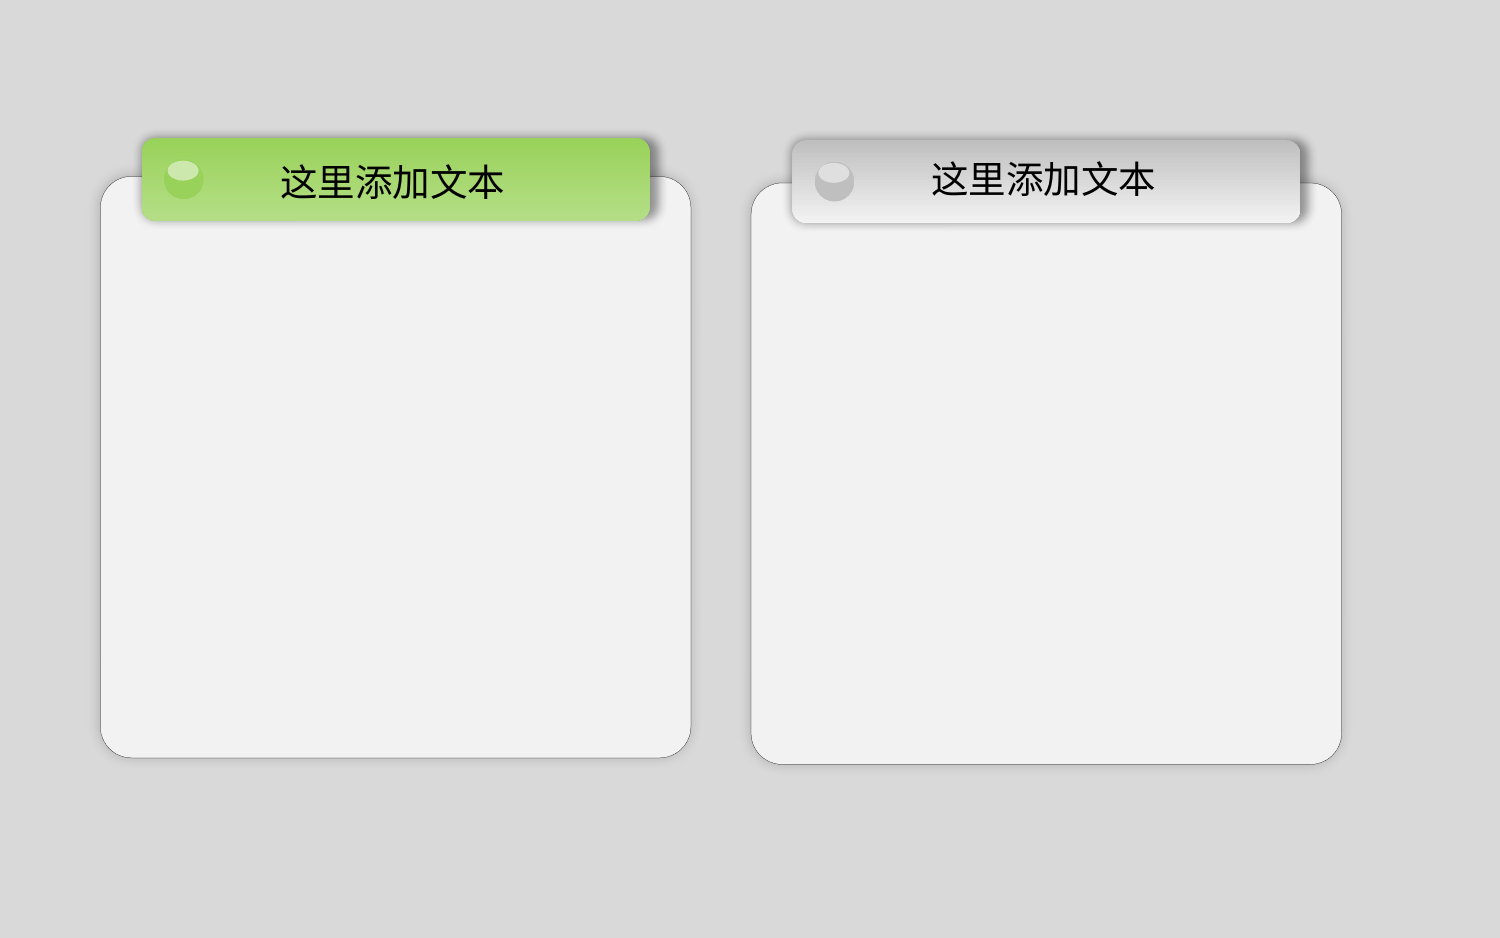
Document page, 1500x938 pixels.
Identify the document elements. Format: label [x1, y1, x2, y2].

text_box [792, 139, 1301, 224]
text_box [748, 180, 1344, 767]
text_box [141, 137, 650, 221]
text_box [98, 174, 694, 761]
